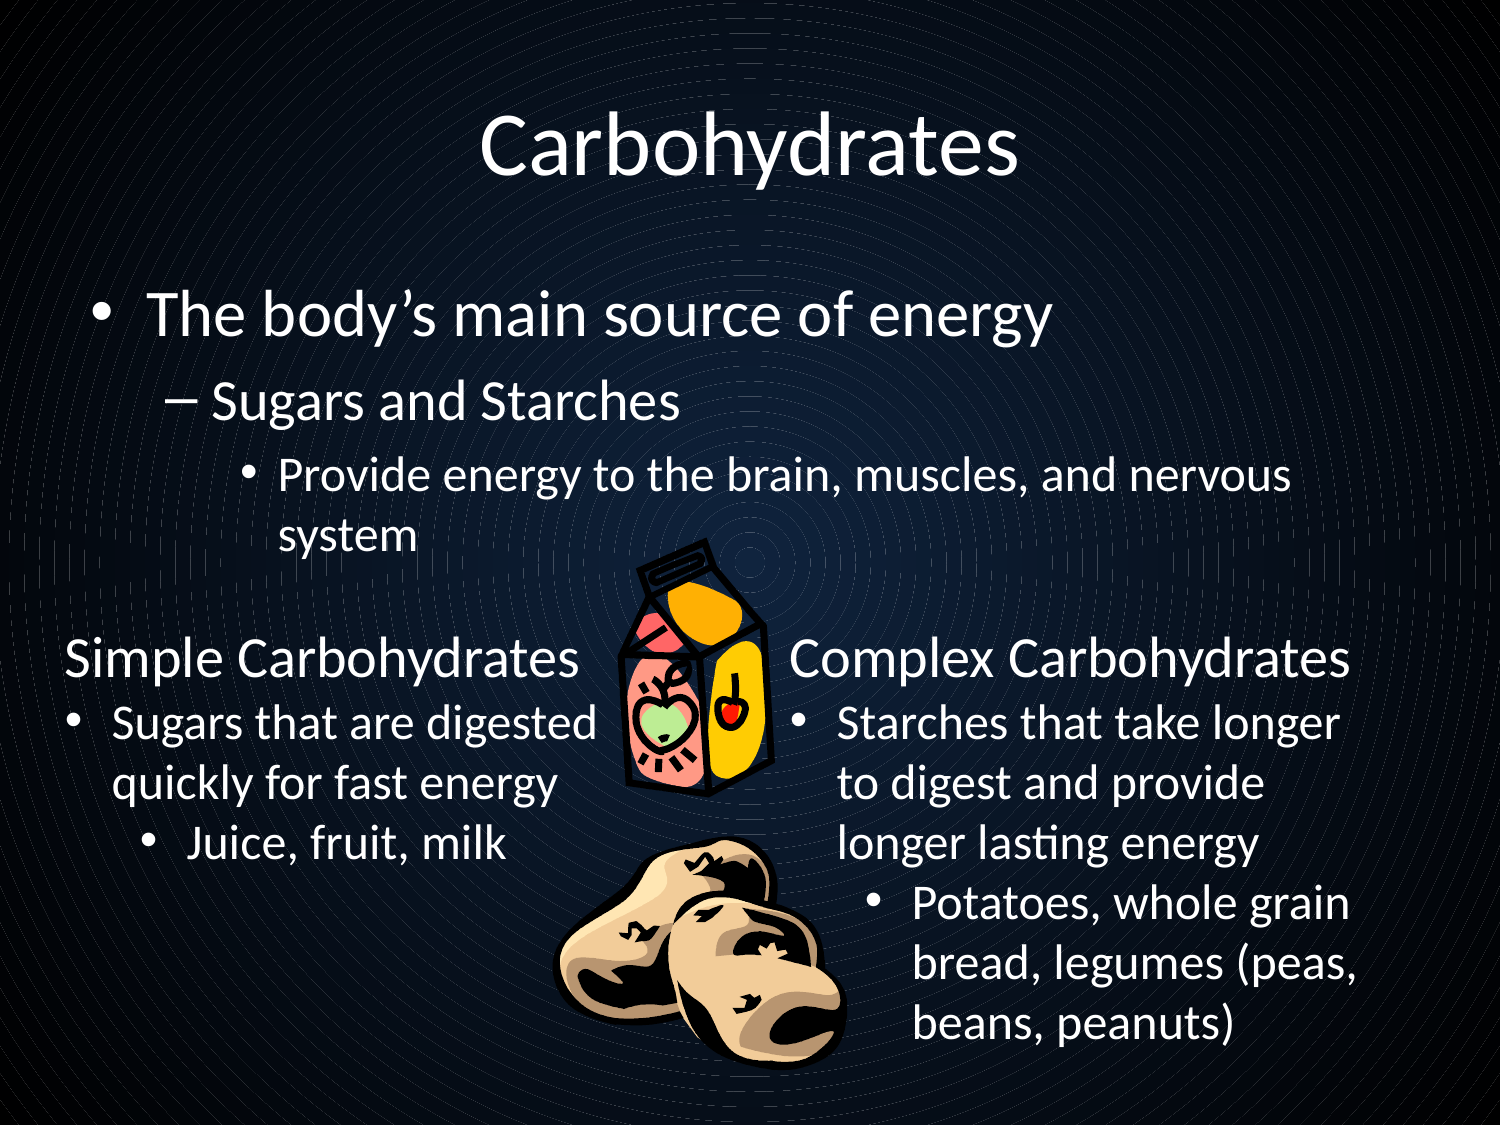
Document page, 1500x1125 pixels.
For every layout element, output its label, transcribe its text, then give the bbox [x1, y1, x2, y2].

list The body’s main source of energy Sugars and Starches Provide energy to the brain, muscles, and nervous system [75, 262, 1425, 613]
picture [552, 836, 848, 1071]
picture [617, 537, 776, 798]
text_box Simple Carbohydrates Sugars that are digested quickly for fast energy Juice, fruit, milk [50, 611, 700, 877]
text_box Complex Carbohydrates Starches that take longer to digest and provide longer lasting energy Potatoes, whole grain bread, legumes (peas, beans, peanuts) [774, 611, 1400, 1057]
title Carbohydrates [75, 45, 1425, 233]
